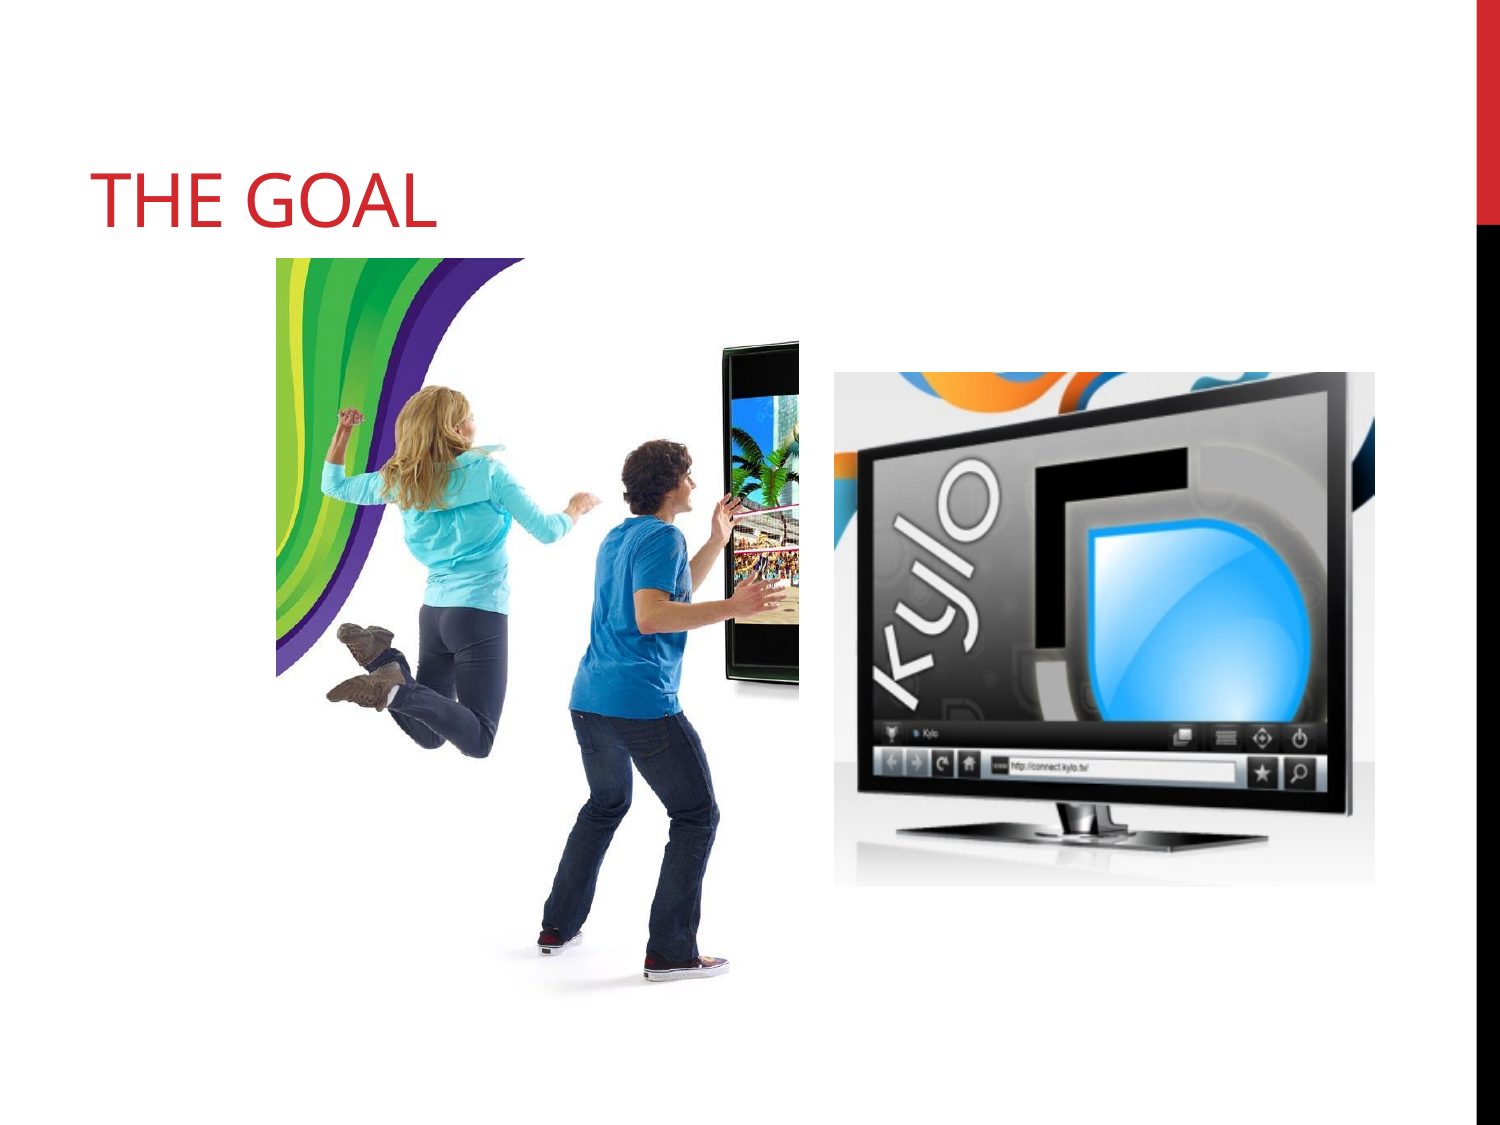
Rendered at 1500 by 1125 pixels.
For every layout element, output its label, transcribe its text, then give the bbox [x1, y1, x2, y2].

title The goal [75, 25, 1025, 250]
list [276, 257, 799, 1002]
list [834, 371, 1376, 888]
